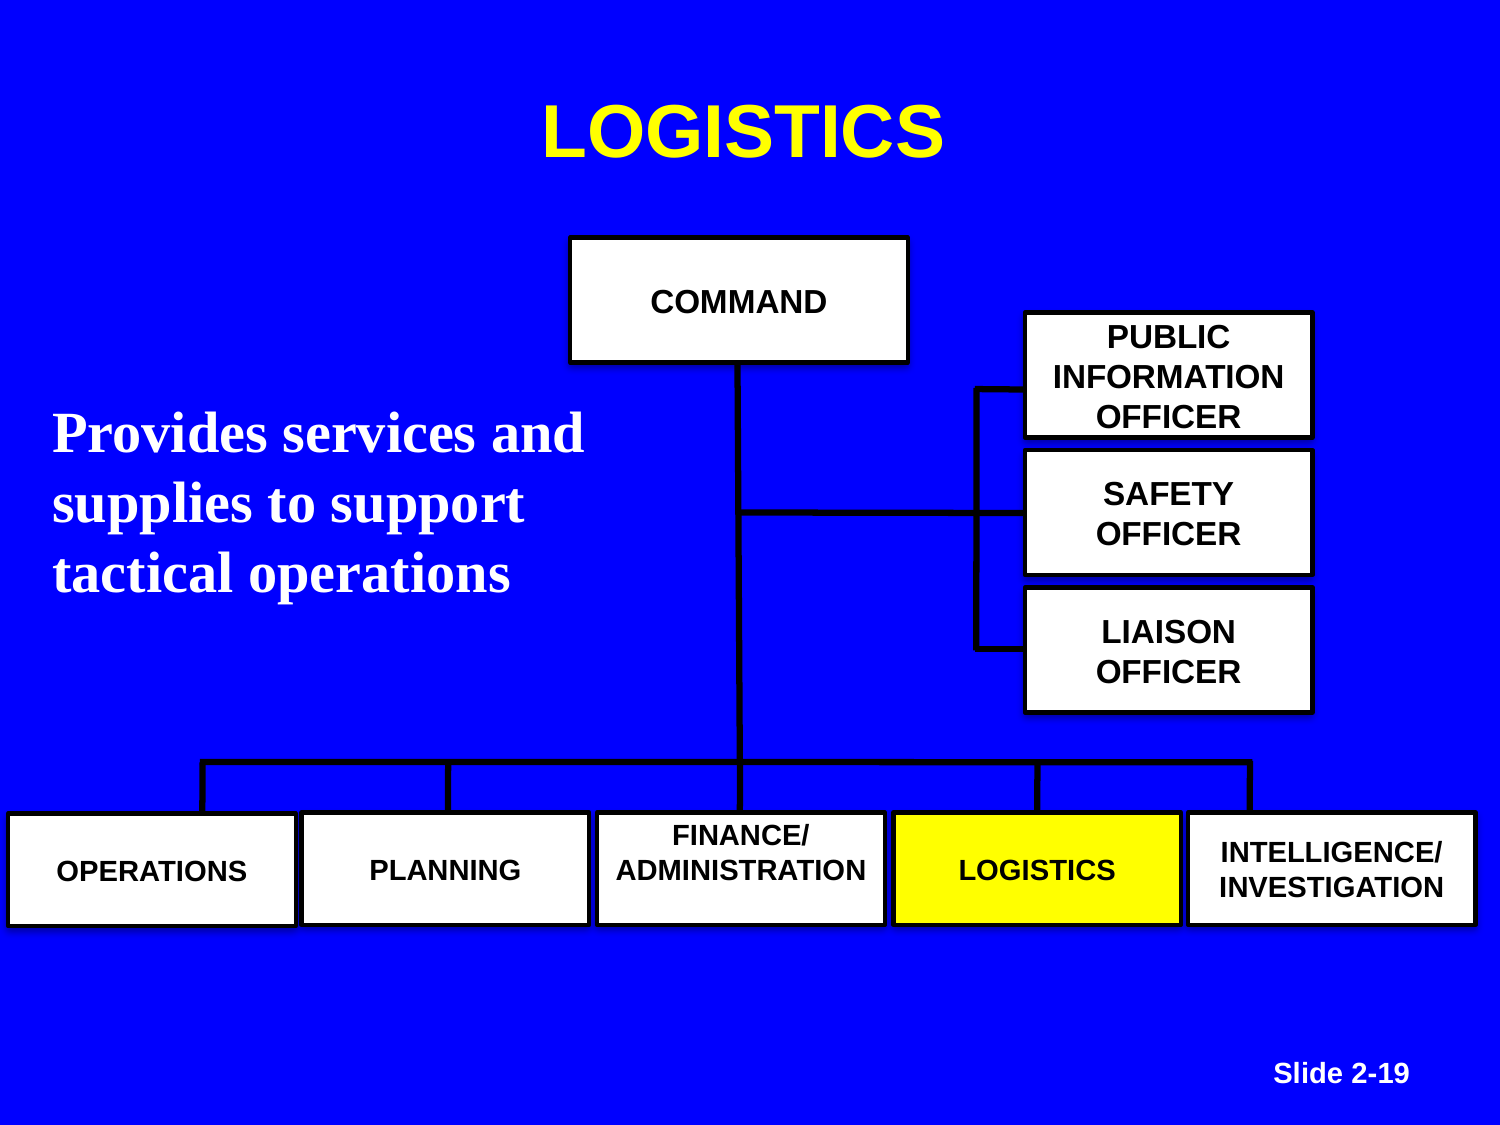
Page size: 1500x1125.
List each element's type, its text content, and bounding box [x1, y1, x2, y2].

slide_number Slide 2-19 [1074, 1046, 1426, 1125]
text_box INTELLIGENCE/ INVESTIGATION [1316, 810, 1478, 927]
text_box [7, 237, 1313, 927]
text_box LOGISTICS [224, 74, 1263, 180]
